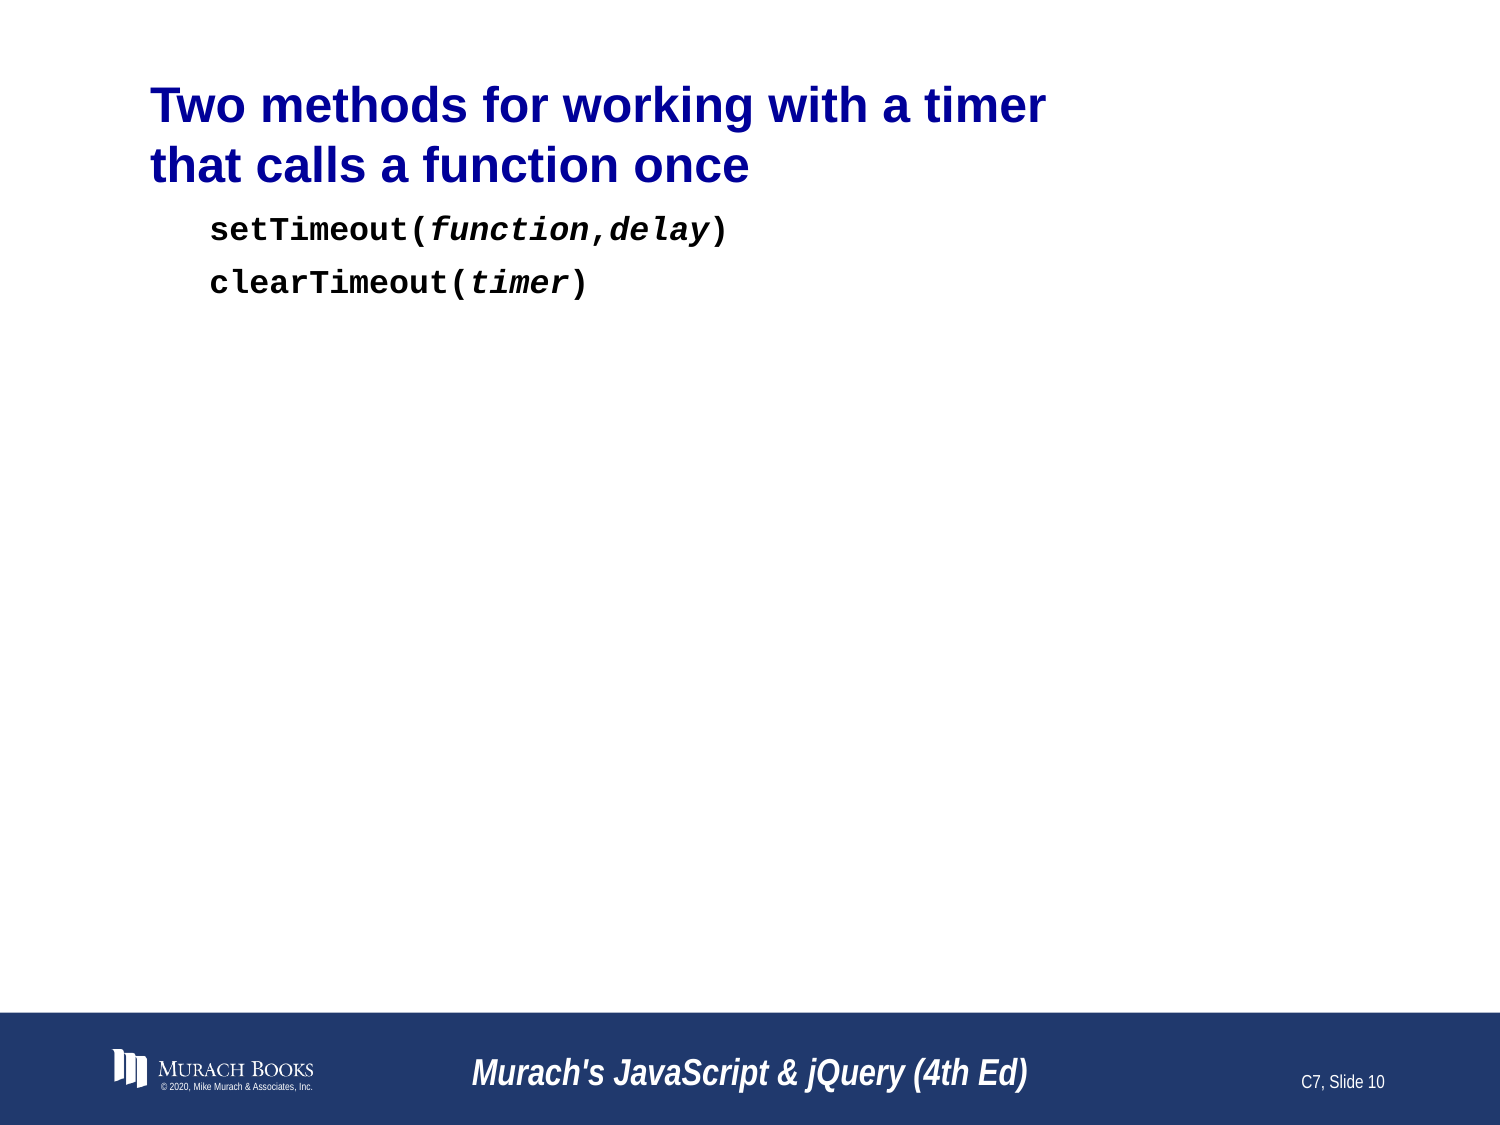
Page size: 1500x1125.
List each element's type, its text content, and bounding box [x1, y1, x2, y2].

list setTimeout(function,delay) clearTimeout(timer) [137, 200, 1350, 1000]
title Two methods for working with a timer that calls a function once [150, 72, 1350, 194]
footer © 2020, Mike Murach & Associates, Inc. [12, 1025, 463, 1100]
slide_number C7, Slide 10 [1087, 1025, 1400, 1100]
slide_number Murach's JavaScript & jQuery (4th Ed) [463, 1025, 1050, 1100]
